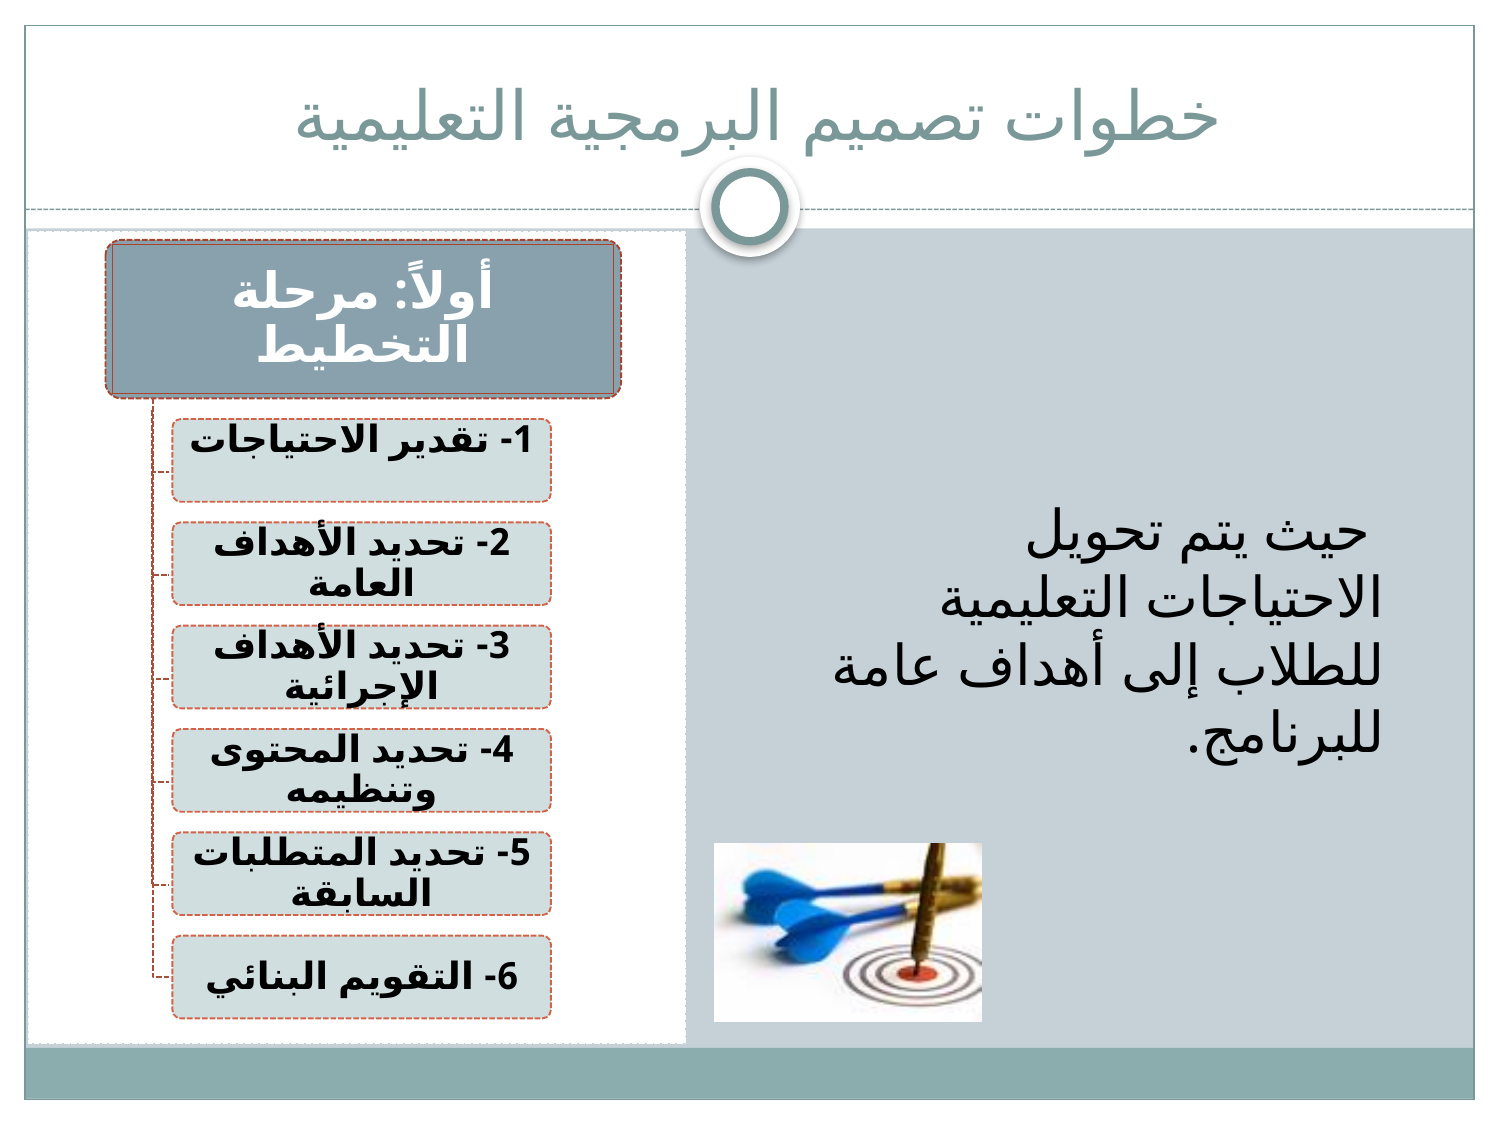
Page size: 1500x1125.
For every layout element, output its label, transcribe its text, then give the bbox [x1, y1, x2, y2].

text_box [172, 935, 552, 1019]
text_box [156, 493, 167, 746]
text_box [172, 625, 552, 709]
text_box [172, 522, 552, 606]
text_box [172, 728, 552, 812]
text_box [153, 412, 165, 473]
text_box [154, 427, 165, 576]
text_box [172, 832, 552, 916]
text_box [151, 410, 168, 886]
list حيث يتم تحويل الاحتياجات التعليمية للطلاب إلى أهداف عامة للبرنامج. [761, 250, 1445, 1001]
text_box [172, 418, 552, 502]
title خطوات تصميم البرمجية التعليمية [49, 37, 1450, 162]
text_box [155, 453, 166, 673]
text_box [105, 239, 622, 399]
text_box [28, 231, 686, 1044]
picture [714, 843, 983, 1023]
text_box [152, 886, 169, 978]
